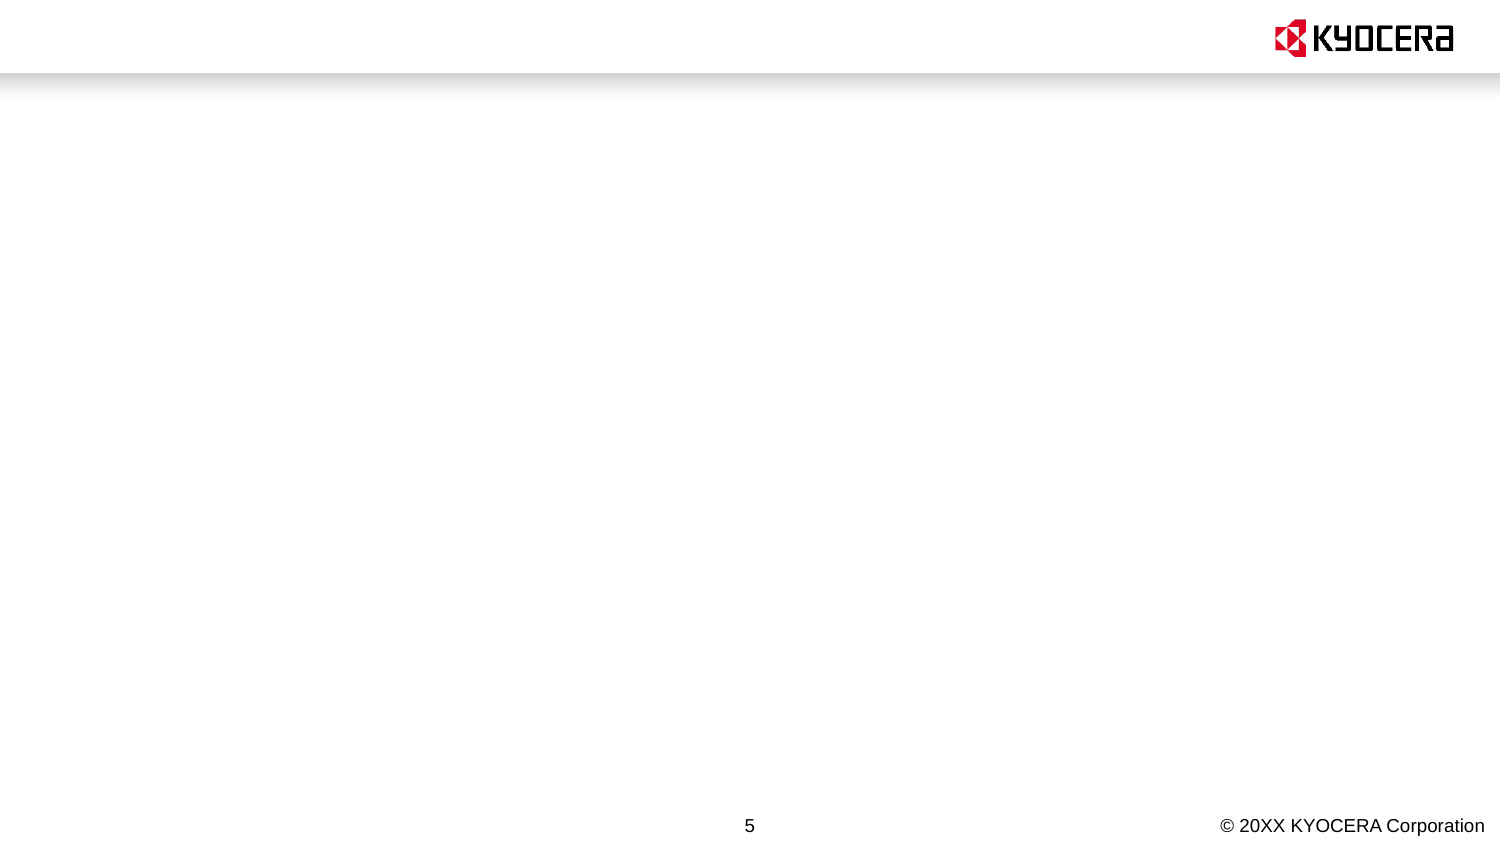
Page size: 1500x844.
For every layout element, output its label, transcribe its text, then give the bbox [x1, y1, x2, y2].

footer © 20XX KYOCERA Corporation [1056, 798, 1500, 844]
slide_number 5 [685, 798, 815, 844]
picture [1257, 6, 1471, 70]
picture [0, 73, 1500, 100]
